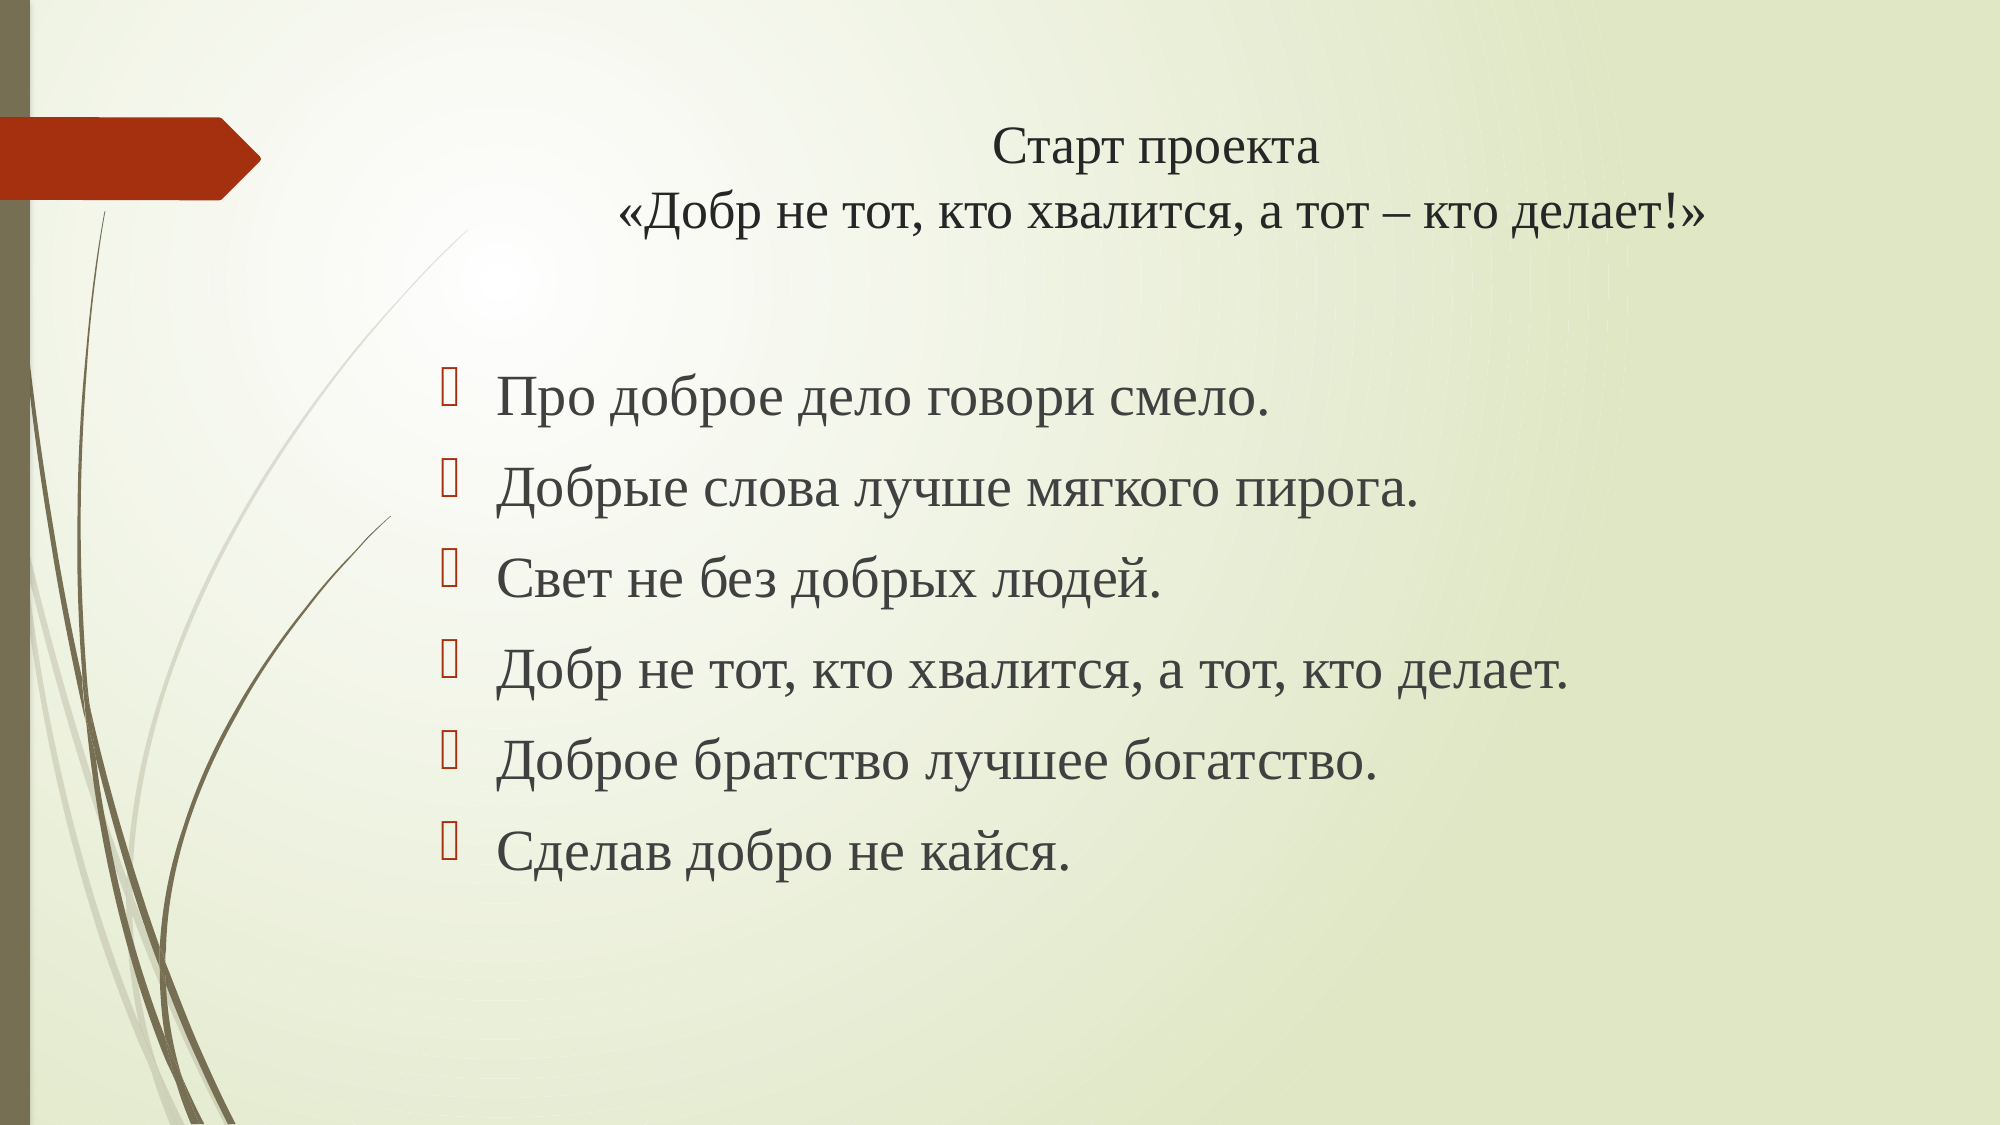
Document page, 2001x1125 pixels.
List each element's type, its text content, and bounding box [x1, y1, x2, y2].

list Про доброе дело говори смело. Добрые слова лучше мягкого пирога. Свет не без добрых людей. Добр не тот, кто хвалится, а тот, кто делает. Доброе братство лучшее богатство. Сделав добро не кайся. [424, 350, 1888, 970]
title Старт проекта «Добр не тот, кто хвалится, а тот – кто делает!» [425, 102, 1888, 313]
